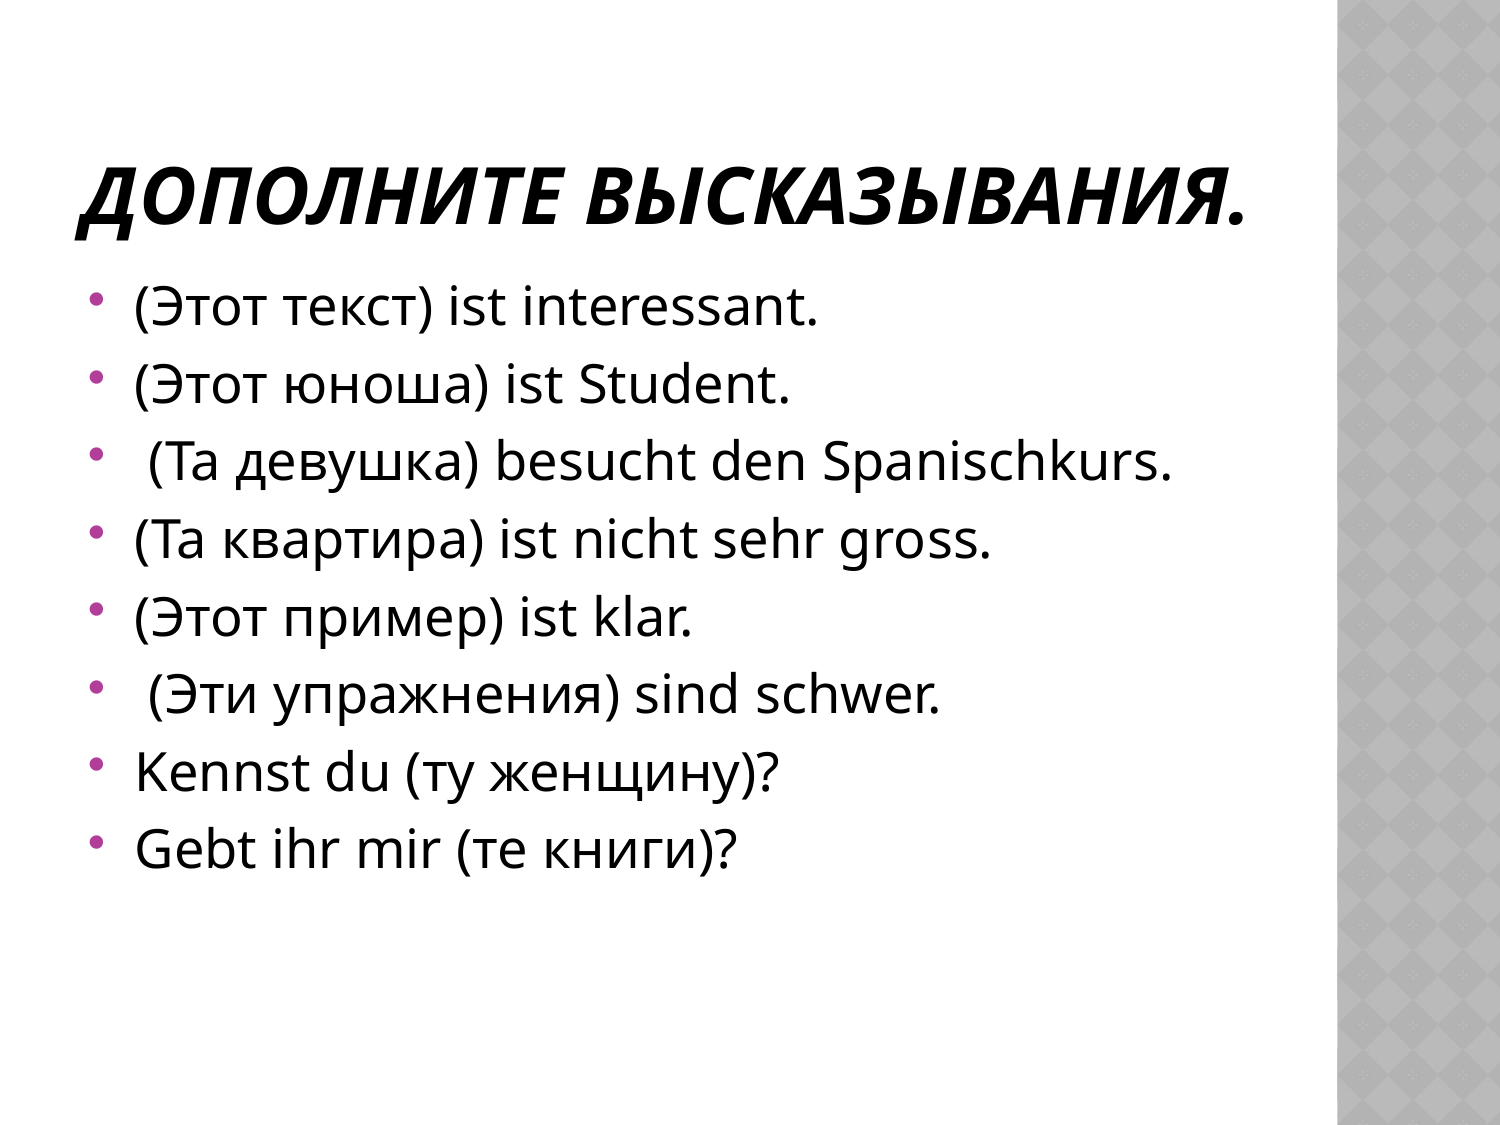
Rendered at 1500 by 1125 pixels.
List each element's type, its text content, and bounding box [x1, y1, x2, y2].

title Дополните высказывания. [75, 52, 1263, 240]
list (Этот текст) ist interessant. (Этот юноша) ist Student. (Та девушка) besucht den Spanischkurs. (Та квартира) ist nicht sehr gross. (Этот пример) ist klar. (Эти упражнения) sind schwer. Kennst du (ту женщину)? Gebt ihr mir (те книги)? [75, 264, 1263, 1059]
